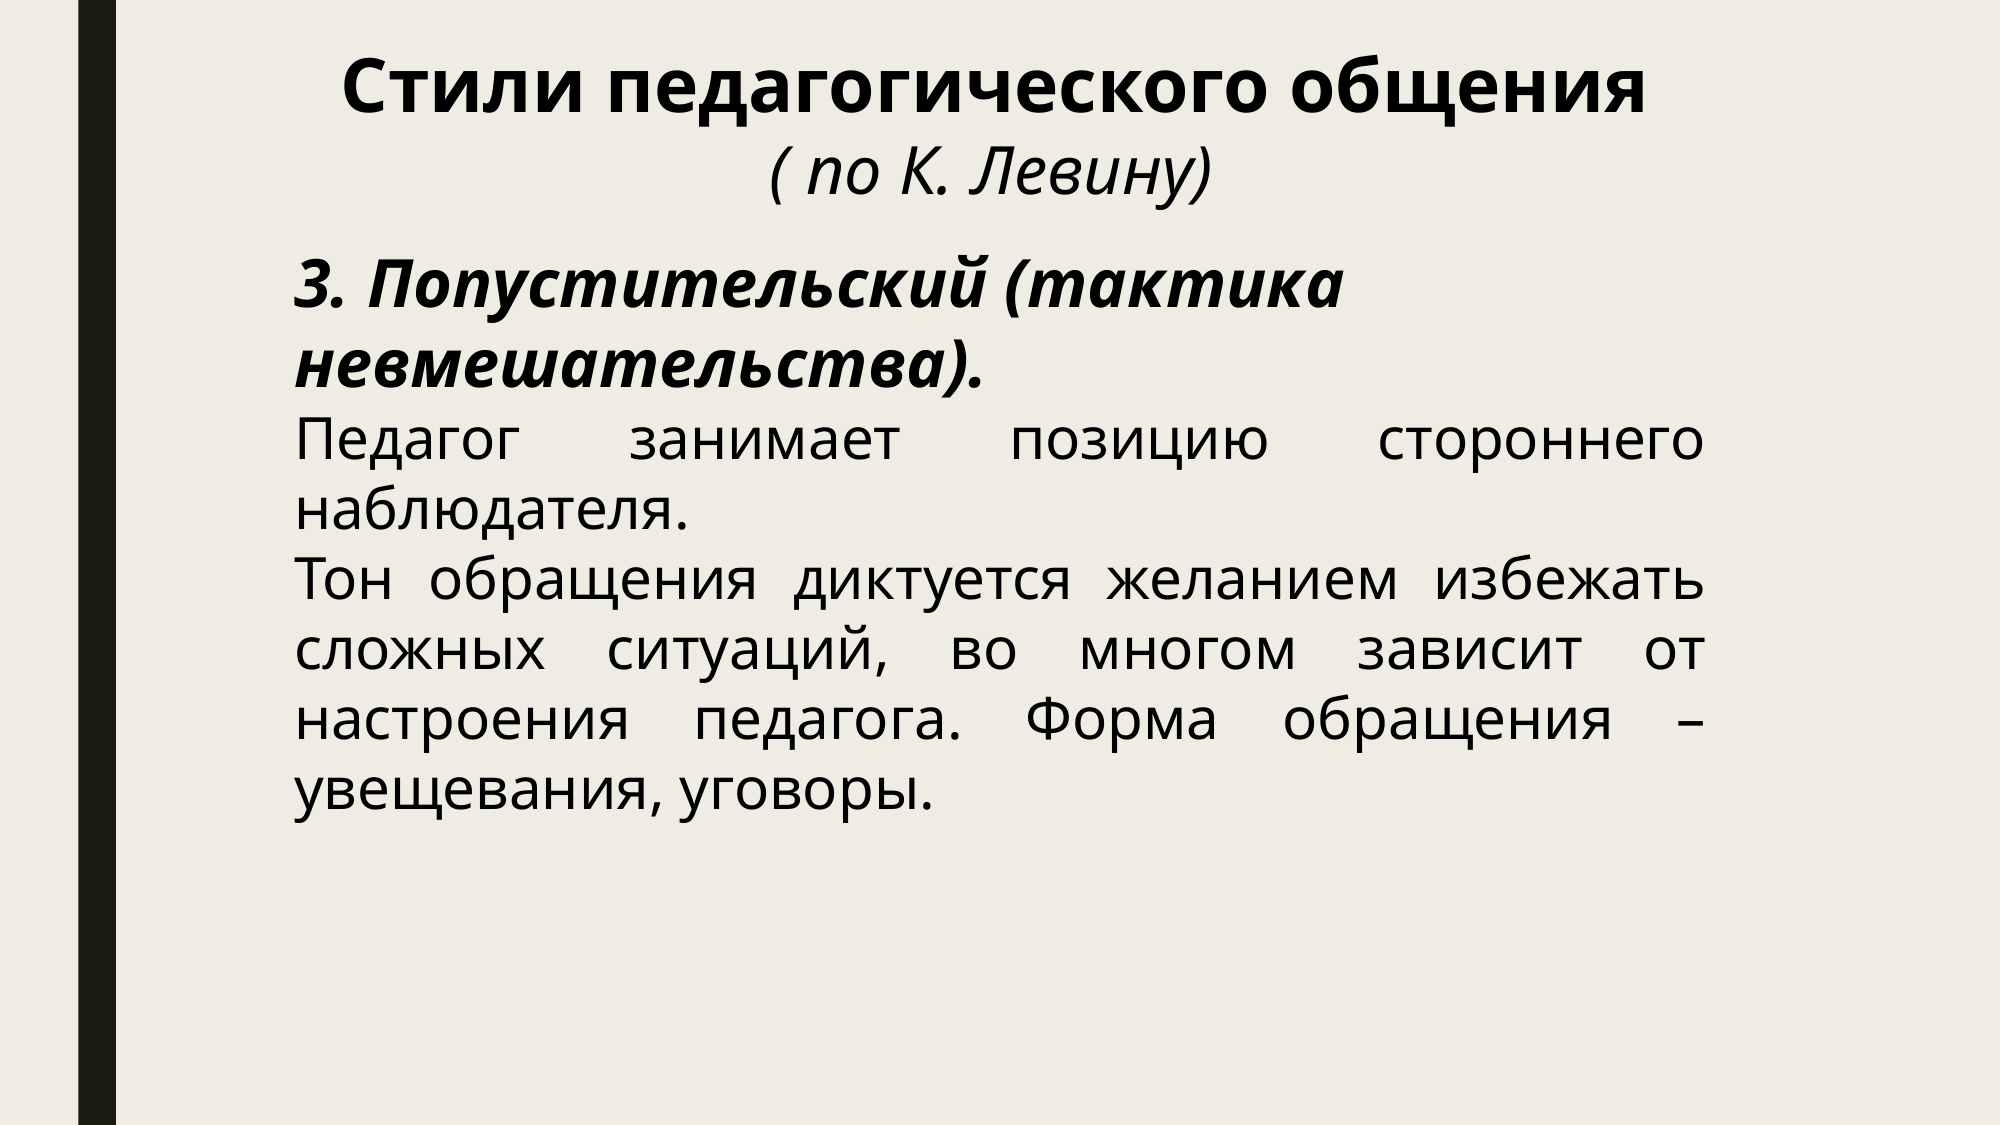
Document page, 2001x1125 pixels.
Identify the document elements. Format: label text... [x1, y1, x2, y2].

text_box Стили педагогического общения ( по К. Левину) [305, 30, 1695, 233]
text_box 3. Попустительский (тактика невмешательства). Педагог занимает позицию стороннего наблюдателя. Тон обращения диктуется желанием избежать сложных ситуаций, во многом зависит от настроения педагога. Форма обращения – увещевания, уговоры. [279, 233, 1721, 979]
